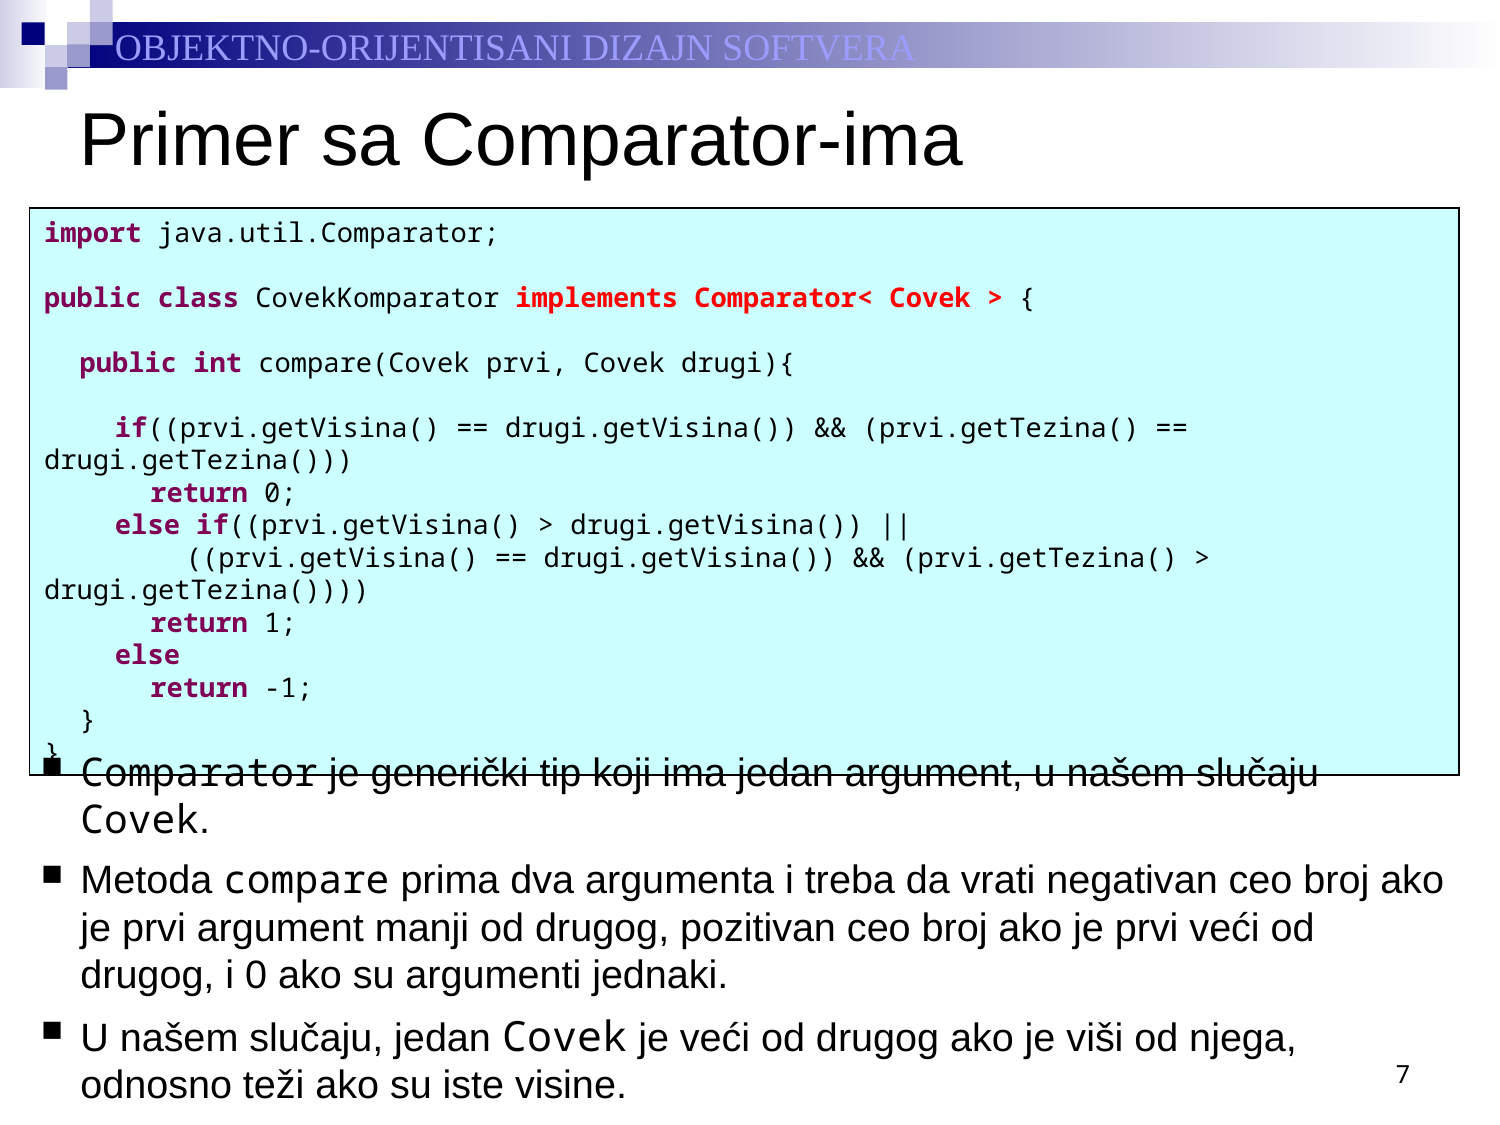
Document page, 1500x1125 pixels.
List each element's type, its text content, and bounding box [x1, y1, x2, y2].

text_box Comparator je generički tip koji ima jedan argument, u našem slučaju Covek. Metoda compare prima dva argumenta i treba da vrati negativan ceo broj ako je prvi argument manji od drugog, pozitivan ceo broj ako je prvi veći od drugog, i 0 ako su argumenti jednaki. U našem slučaju, jedan Covek je veći od drugog ako je viši od njega, odnosno teži ako su iste visine. [29, 739, 1459, 1059]
text_box import java.util.Comparator; public class CovekKomparator implements Comparator< Covek > { public int compare(Covek prvi, Covek drugi){ if((prvi.getVisina() == drugi.getVisina()) && (prvi.getTezina() == drugi.getTezina())) return 0; else if((prvi.getVisina() > drugi.getVisina()) || ((prvi.getVisina() == drugi.getVisina()) && (prvi.getTezina() > drugi.getTezina()))) return 1; else return -1; } } [29, 207, 1459, 739]
slide_number 7 [1074, 1059, 1426, 1101]
title Primer sa Comparator-ima [64, 86, 1022, 185]
